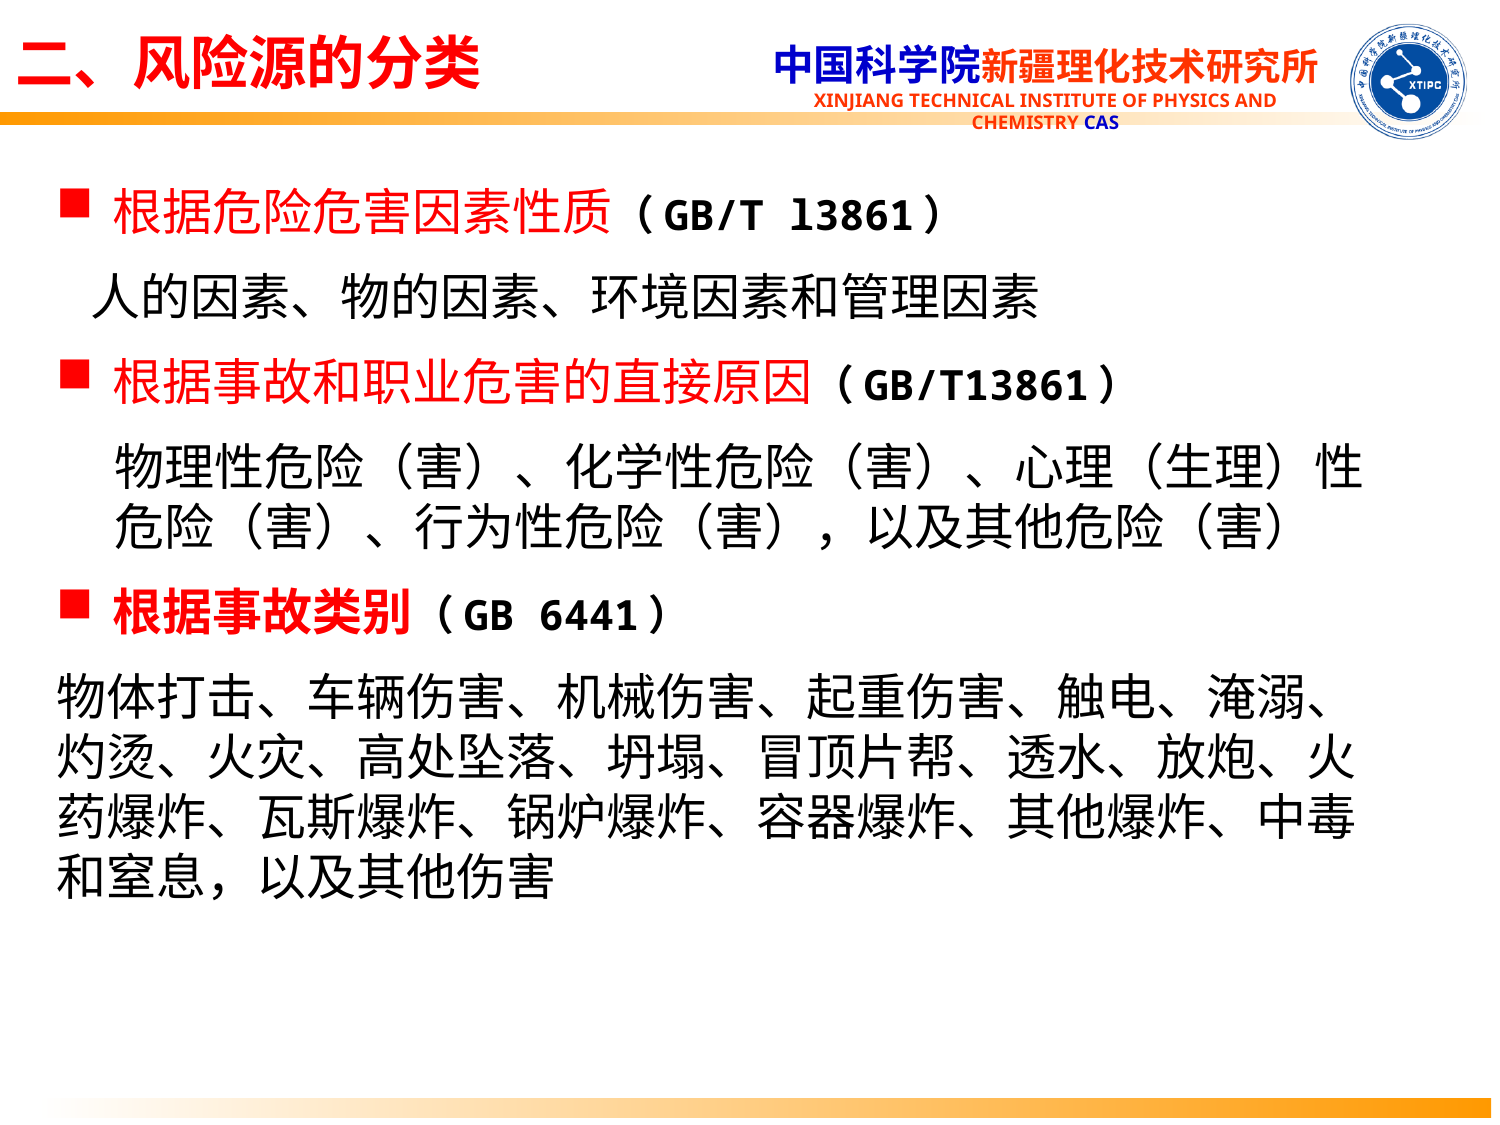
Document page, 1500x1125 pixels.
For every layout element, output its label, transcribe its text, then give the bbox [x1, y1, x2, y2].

list 根据危险危害因素性质（GB/T l3861） 人的因素、物的因素、环境因素和管理因素 根据事故和职业危害的直接原因（GB/T13861） 物理性危险（害）、化学性危险（害）、心理（生理）性危险（害）、行为性危险（害），以及其他危险（害） 根据事故类别（GB 6441） 物体打击、车辆伤害、机械伤害、起重伤害、触电、淹溺、灼烫、火灾、高处坠落、坍塌、冒顶片帮、透水、放炮、火药爆炸、瓦斯爆炸、锅炉爆炸、容器爆炸、其他爆炸、中毒和窒息，以及其他伤害 [41, 172, 1400, 913]
text_box 二、风险源的分类 [0, 19, 629, 126]
picture [1342, 16, 1474, 147]
